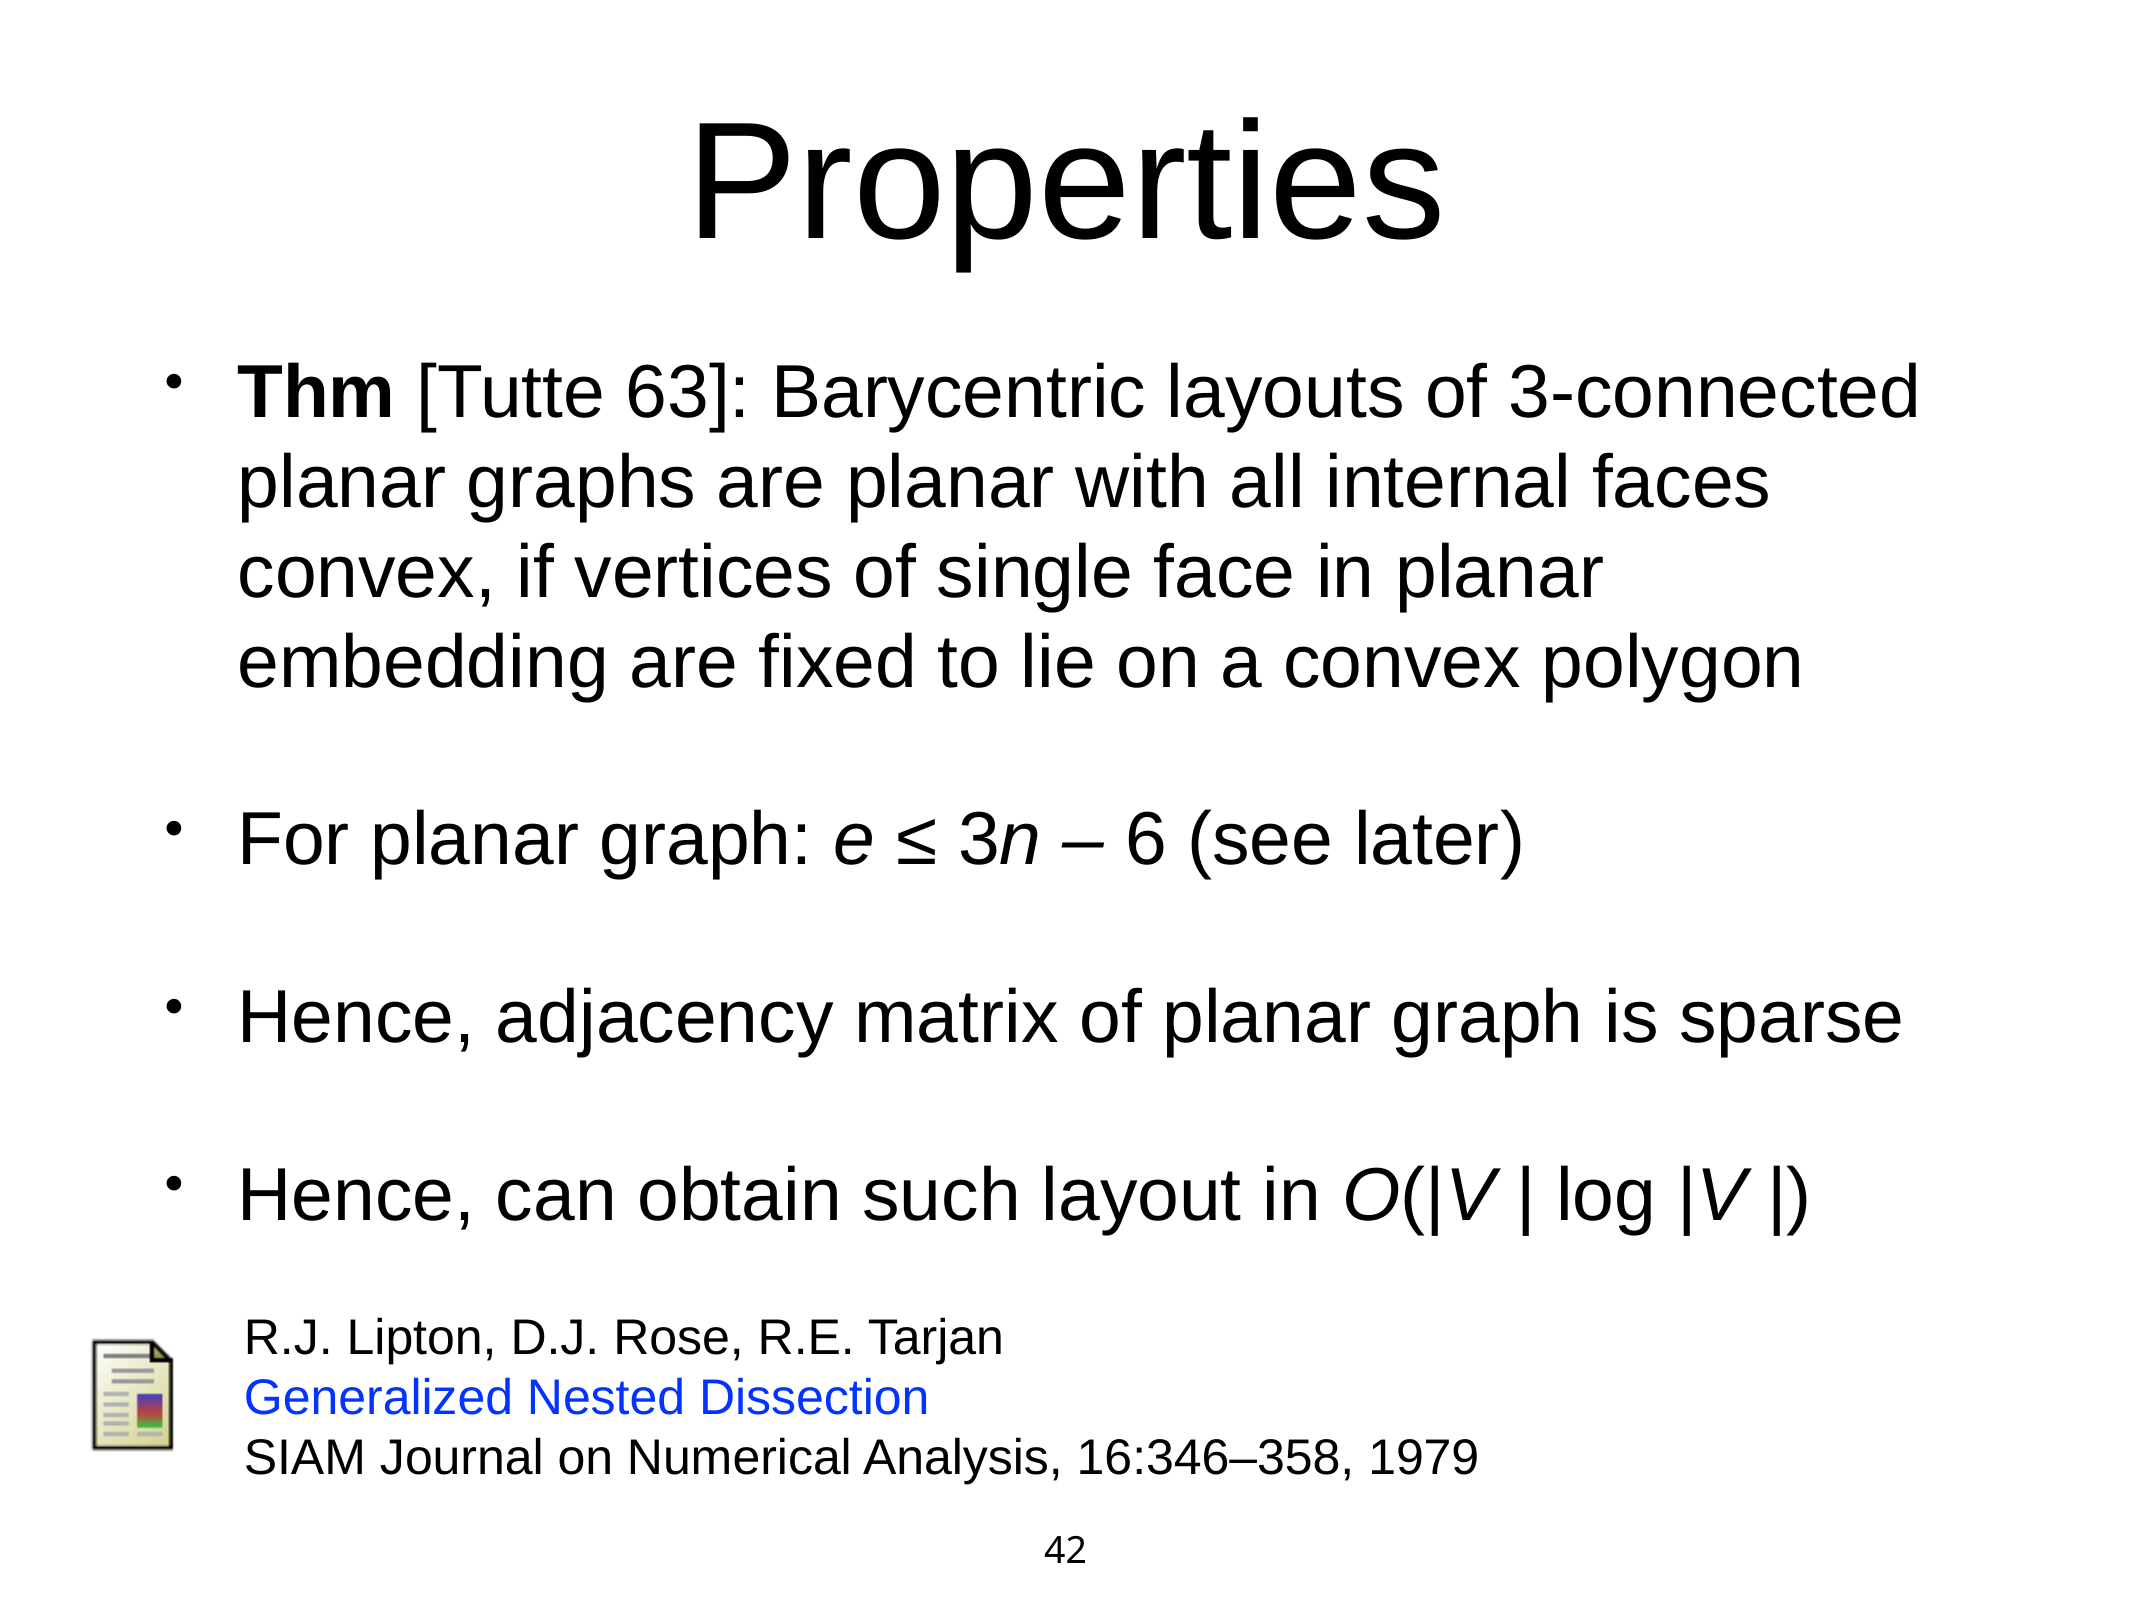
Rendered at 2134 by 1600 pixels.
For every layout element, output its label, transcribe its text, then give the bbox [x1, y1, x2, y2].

picture [83, 1327, 184, 1462]
text_box R.J. Lipton, D.J. Rose, R.E. Tarjan Generalized Nested Dissection SIAM Journal on Numerical Analysis, 16:346–358, 1979 [235, 1277, 1987, 1512]
slide_number 42 [1034, 1517, 1097, 1581]
list Thm [Tutte 63]: Barycentric layouts of 3-connected planar graphs are planar with all internal faces convex, if vertices of single face in planar embedding are fixed to lie on a convex polygon For planar graph: e ≤ 3n – 6 (see later) Hence, adjacency matrix of planar graph is sparse Hence, can obtain such layout in O(|V | log |V |) [155, 206, 1978, 1371]
title Properties [155, 0, 1978, 206]
